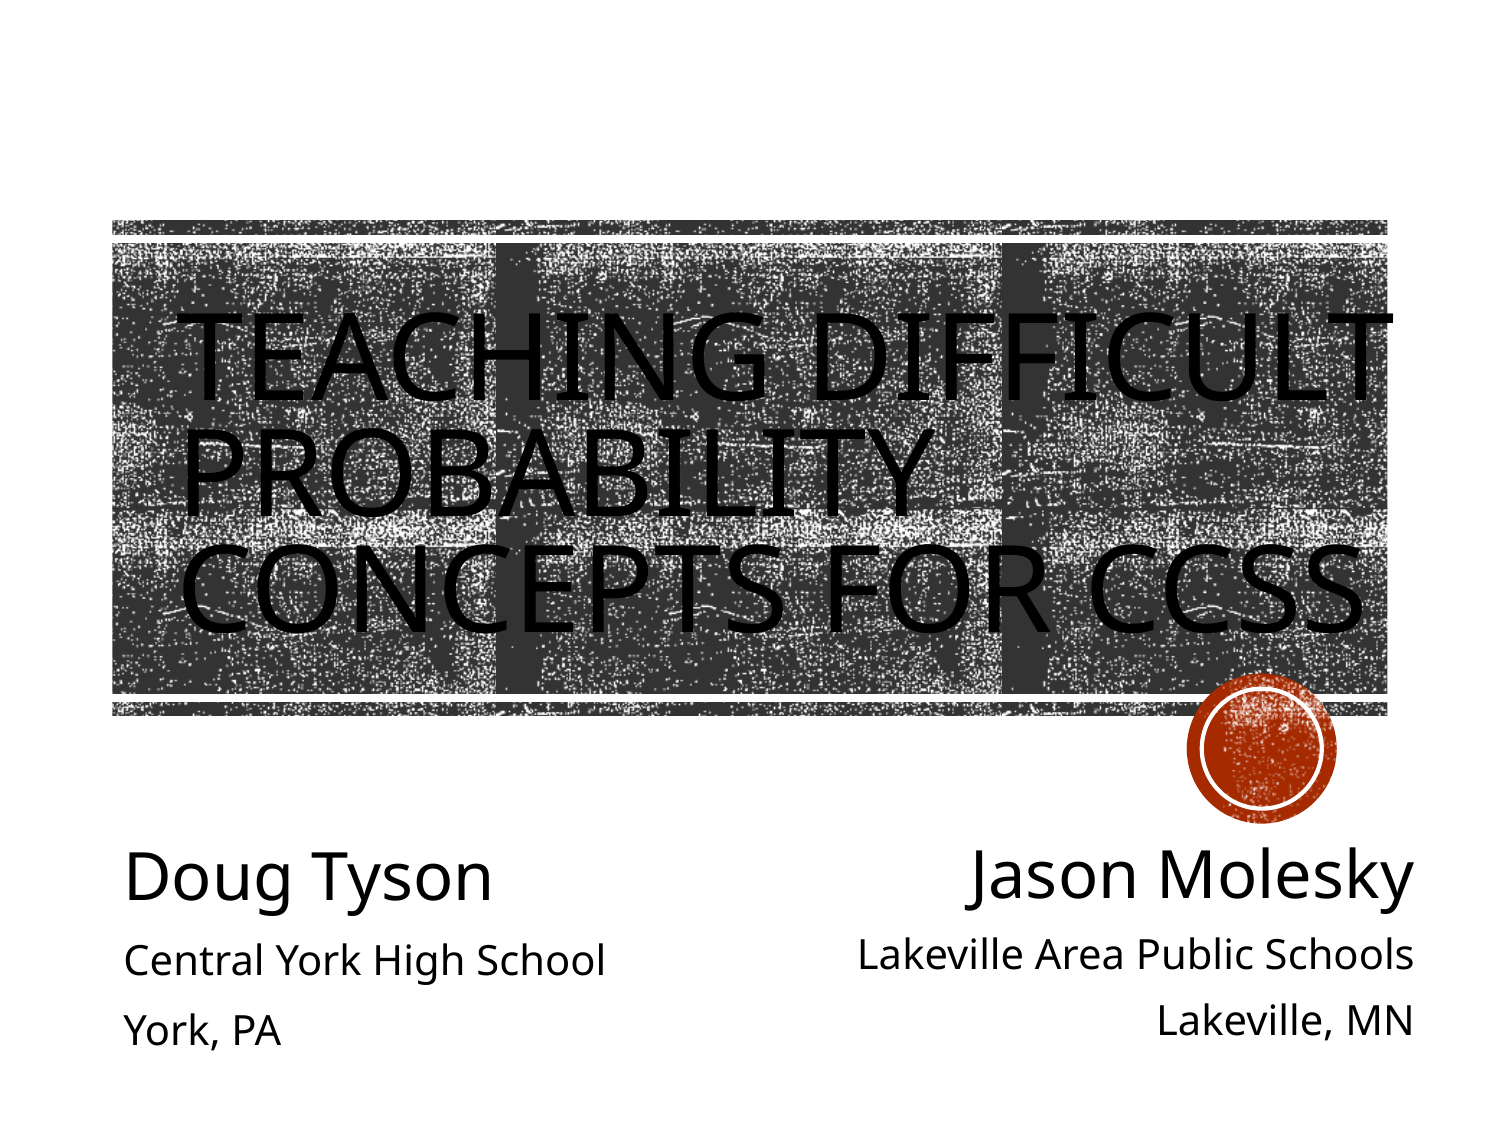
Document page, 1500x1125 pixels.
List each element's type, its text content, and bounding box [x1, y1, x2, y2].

title Teaching Difficult Probability Concepts for CCSS [161, 296, 1437, 668]
text_box Doug Tyson Central York High School York, PA [108, 835, 750, 1085]
text_box Jason Molesky Lakeville Area Public Schools Lakeville, MN [750, 835, 1437, 1085]
